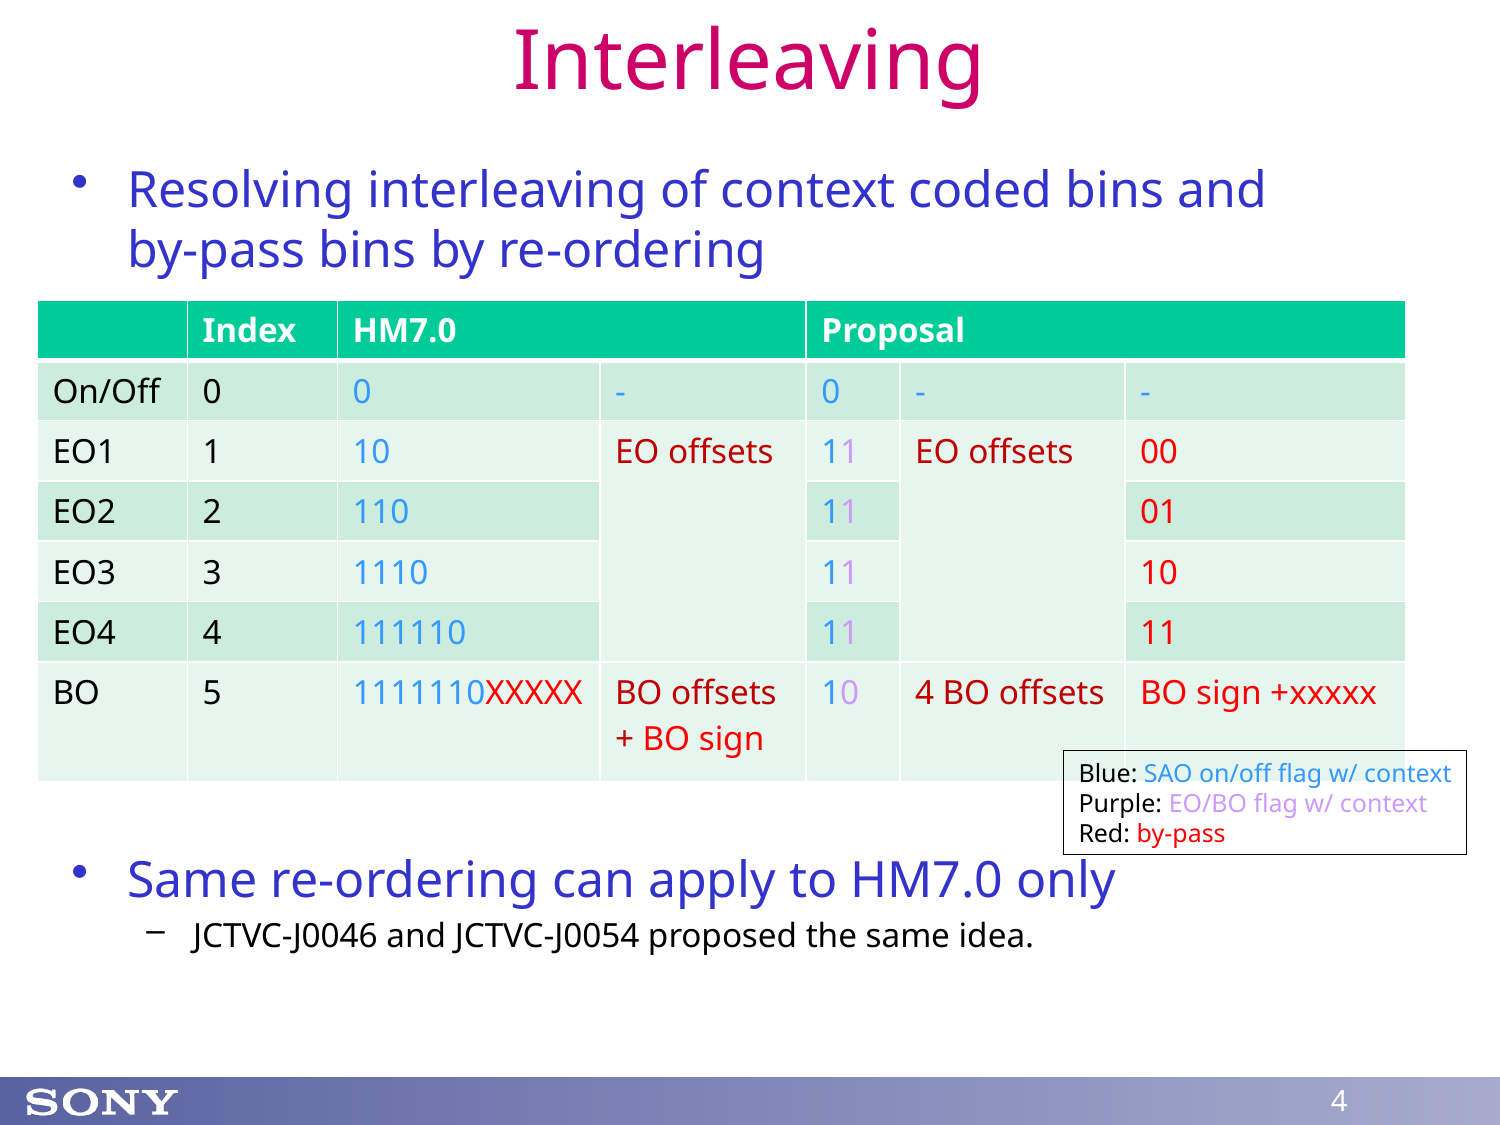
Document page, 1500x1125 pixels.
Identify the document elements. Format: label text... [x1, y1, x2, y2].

list Resolving interleaving of context coded bins and by-pass bins by re-ordering Same re-ordering can apply to HM7.0 only JCTVC-J0046 and JCTVC-J0054 proposed the same idea. [56, 783, 1332, 1051]
table_cell BO sign +xxxxx [1126, 663, 1405, 750]
table_cell 10 [807, 663, 899, 781]
table_cell 01 [1126, 482, 1405, 540]
table_cell 3 [188, 542, 337, 601]
table_cell 2 [188, 482, 337, 540]
table_cell 4 BO offsets [901, 663, 1124, 781]
table_header Index [188, 301, 337, 358]
table_header Proposal [807, 301, 1405, 358]
table_cell EO4 [38, 602, 187, 661]
table_header [38, 301, 187, 358]
table_cell 11 [807, 542, 899, 601]
table_cell EO1 [38, 421, 187, 480]
table_cell 111110 [338, 602, 599, 661]
text_box Blue: SAO on/off flag w/ context Purple: EO/BO flag w/ context Red: by-pass [1063, 750, 1467, 855]
table_cell 0 [807, 363, 899, 420]
table_cell 11 [807, 602, 899, 661]
table_cell 1110 [338, 542, 599, 601]
table_cell - [601, 363, 805, 420]
table_cell EO offsets [901, 421, 1124, 661]
table_cell 11 [807, 421, 899, 480]
title Interleaving [112, 0, 1388, 115]
table_cell 10 [338, 421, 599, 480]
table_cell 11 [807, 482, 899, 540]
table_cell 1 [188, 421, 337, 480]
table_cell 110 [338, 482, 599, 540]
table_cell EO3 [38, 542, 187, 601]
table_cell - [1126, 363, 1405, 420]
table_cell 1111110XXXXX [338, 663, 599, 781]
table_cell BO [38, 663, 187, 781]
table_cell EO offsets [601, 421, 805, 661]
table_cell 4 [188, 602, 337, 661]
table_cell 0 [188, 363, 337, 420]
table_cell - [901, 363, 1124, 420]
list Resolving interleaving of context coded bins and by-pass bins by re-ordering Same re-ordering can apply to HM7.0 only JCTVC-J0046 and JCTVC-J0054 proposed the same idea. [56, 149, 1332, 299]
table_cell On/Off [38, 363, 187, 420]
slide_number 4 [1049, 1074, 1363, 1125]
table_cell 10 [1126, 542, 1405, 601]
table_cell 11 [1126, 602, 1405, 661]
table_cell BO offsets + BO sign [601, 663, 805, 781]
table_cell 5 [188, 663, 337, 781]
table_cell 00 [1126, 421, 1405, 480]
table_cell 0 [338, 363, 599, 420]
table_header HM7.0 [338, 301, 805, 358]
table_cell EO2 [38, 482, 187, 540]
picture [26, 1088, 178, 1116]
